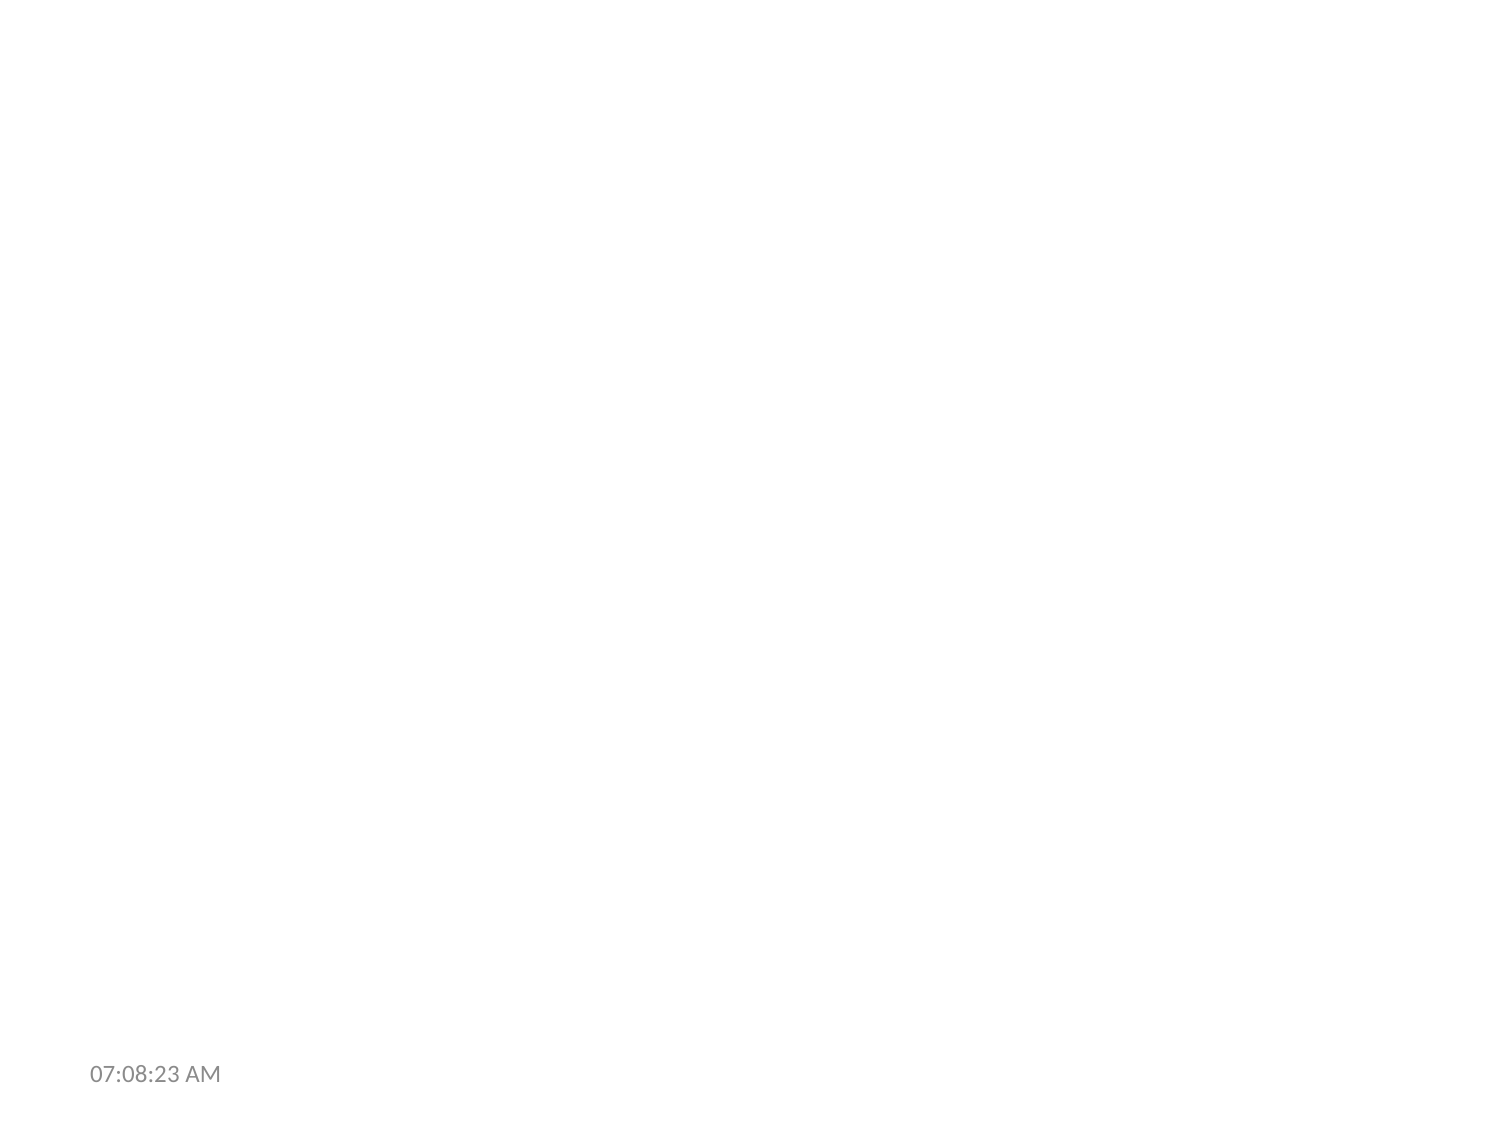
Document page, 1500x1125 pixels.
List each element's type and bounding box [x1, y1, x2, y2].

slide_number [75, 1042, 425, 1103]
